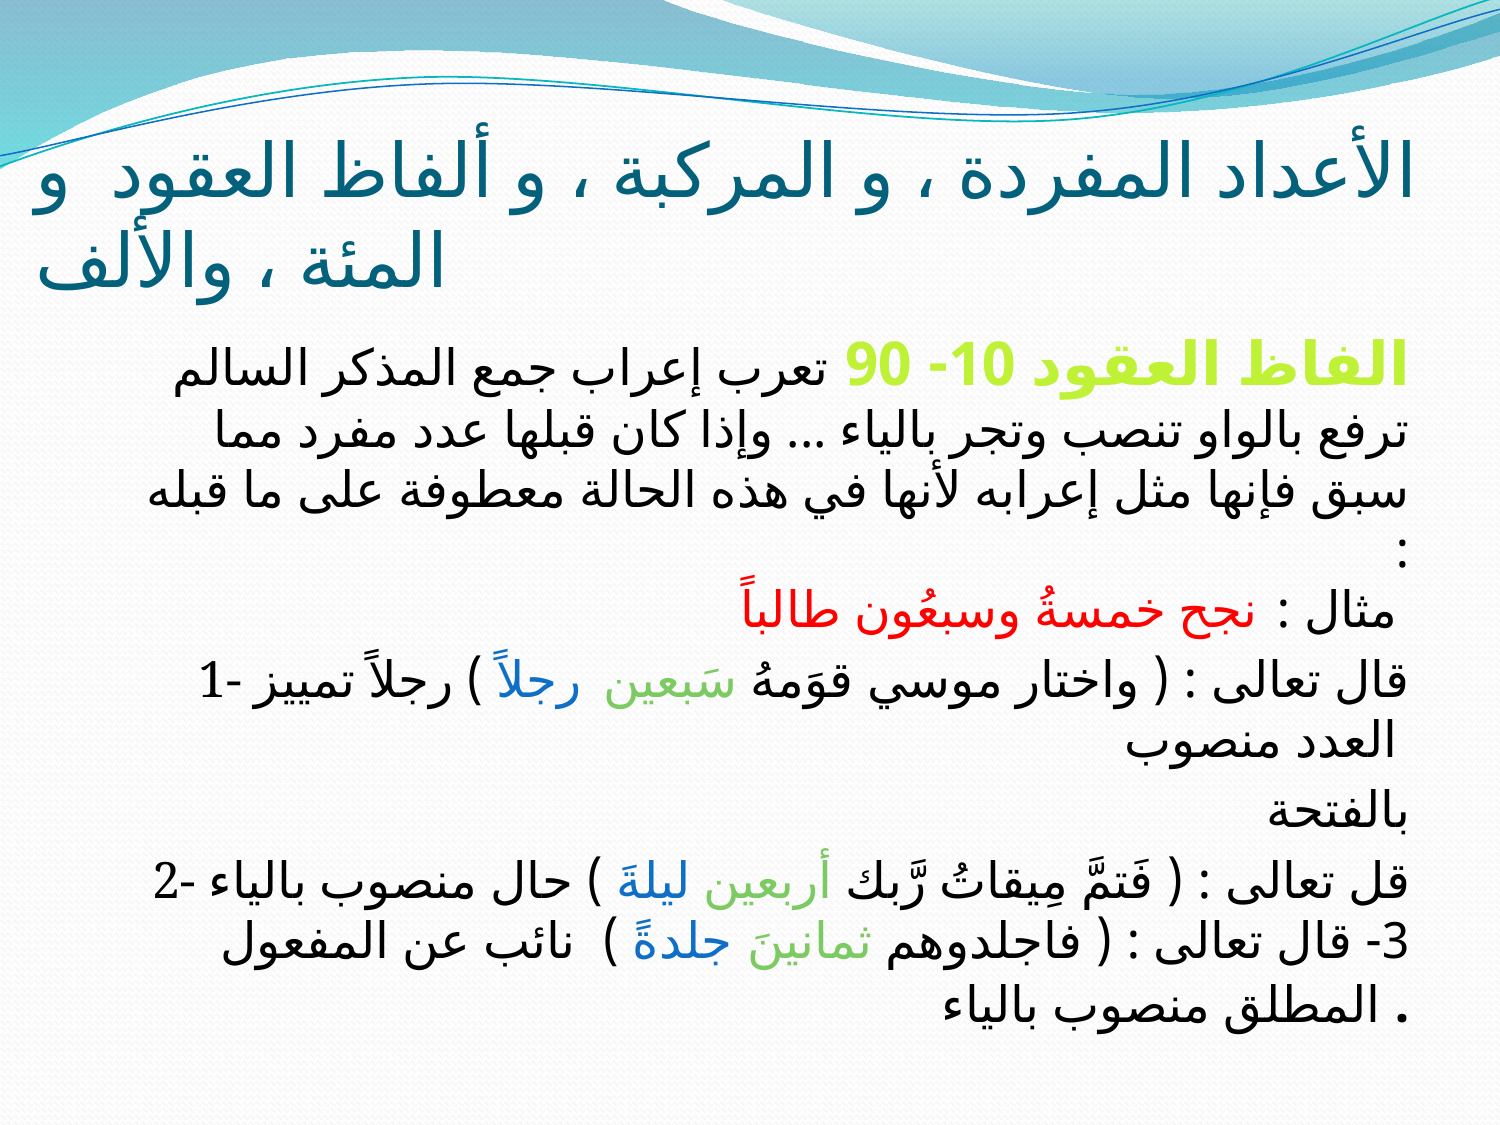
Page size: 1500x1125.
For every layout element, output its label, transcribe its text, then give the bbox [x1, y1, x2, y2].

title الأعداد المفردة ، و المركبة ، و ألفاظ العقود و المئة ، والألف [35, 115, 1500, 303]
list الفاظ العقود 10- 90 تعرب إعراب جمع المذكر السالم ترفع بالواو تنصب وتجر بالياء ... وإذا كان قبلها عدد مفرد مما سبق فإنها مثل إعرابه لأنها في هذه الحالة معطوفة على ما قبله : مثال : نجح خمسةُ وسبعُون طالباً 1- قال تعالى : ( واختار موسي قوَمهُ سَبعين رجلاً ) رجلاً تمييز العدد منصوب بالفتحة 2- قل تعالى : ( فَتمَّ مِيقاتُ رَّبك أربعين ليلةَ ) حال منصوب بالياء 3- قال تعالى : ( فاجلدوهم ثمانينَ جلدةً ) نائب عن المفعول المطلق منصوب بالياء . [75, 317, 1425, 1038]
